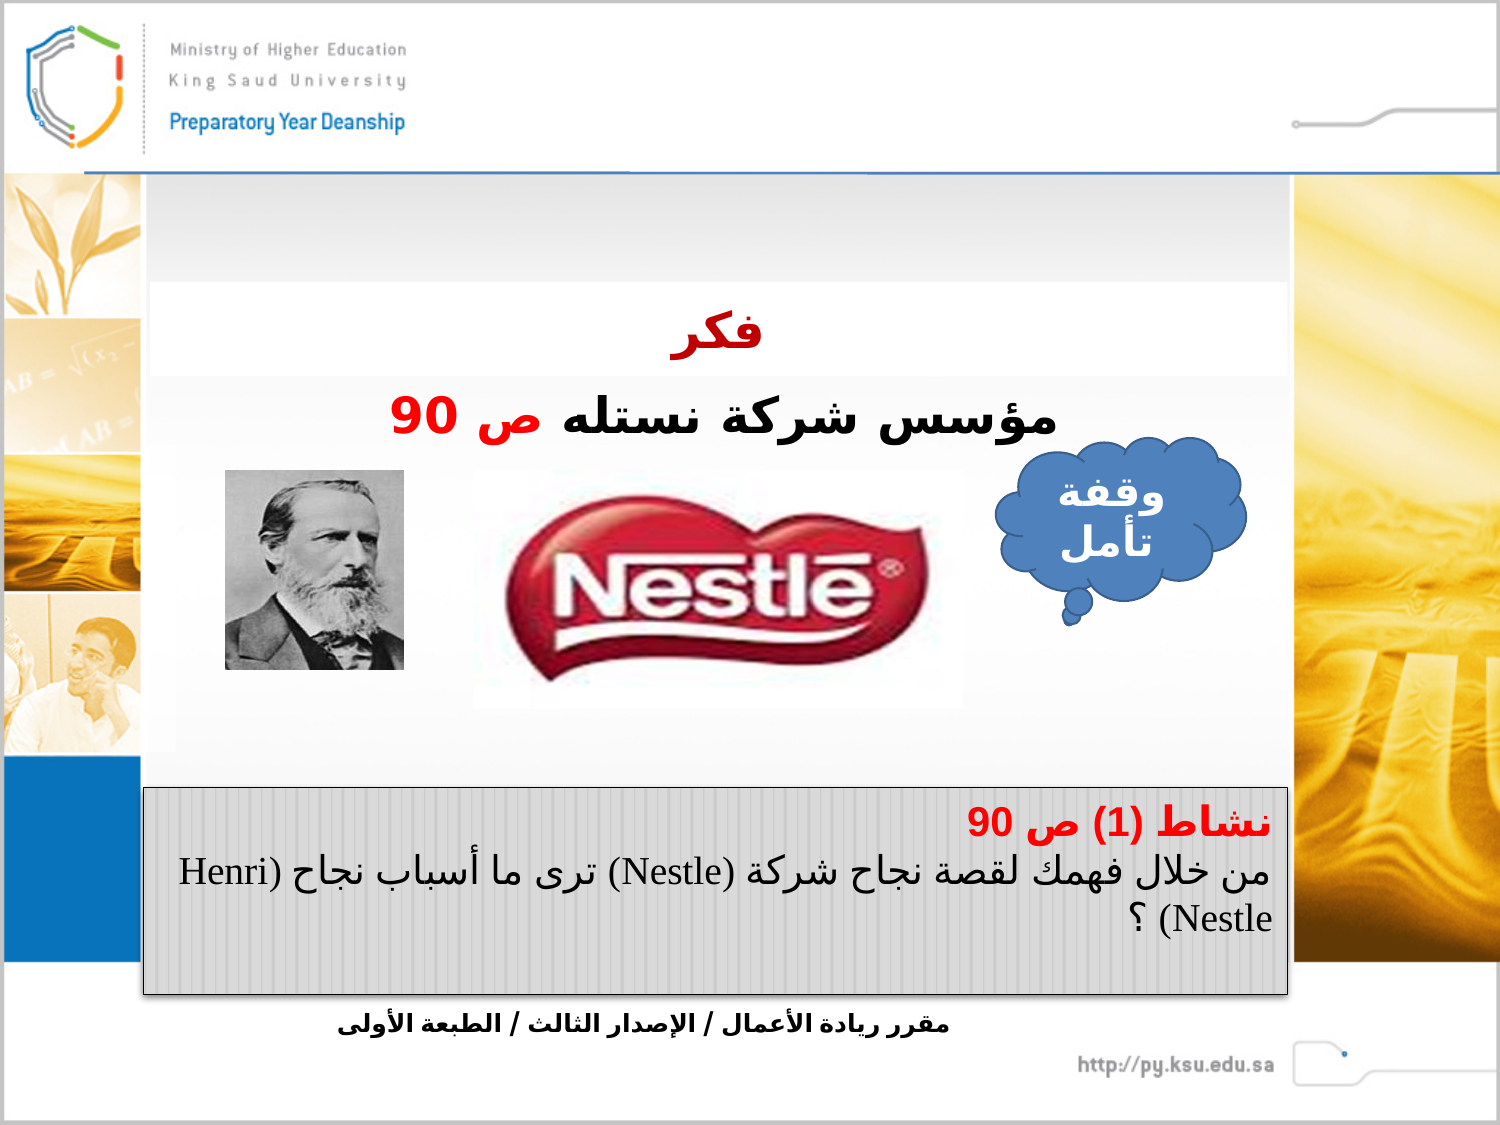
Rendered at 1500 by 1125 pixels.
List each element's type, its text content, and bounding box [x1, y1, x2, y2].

text_box فكر [149, 281, 1288, 377]
picture [0, 0, 1500, 1125]
text_box وقفة تأمل [994, 436, 1248, 627]
text_box مقرر ريادة الأعمال / الإصدار الثالث / الطبعة الأولى [286, 1003, 1001, 1046]
text_box مؤسس شركة نستله ص 90 [357, 376, 1075, 452]
text_box نشاط (1) ص 90 من خلال فهمك لقصة نجاح شركة (Nestle) ترى ما أسباب نجاح (Henri Nestle) ؟ [143, 787, 1288, 995]
